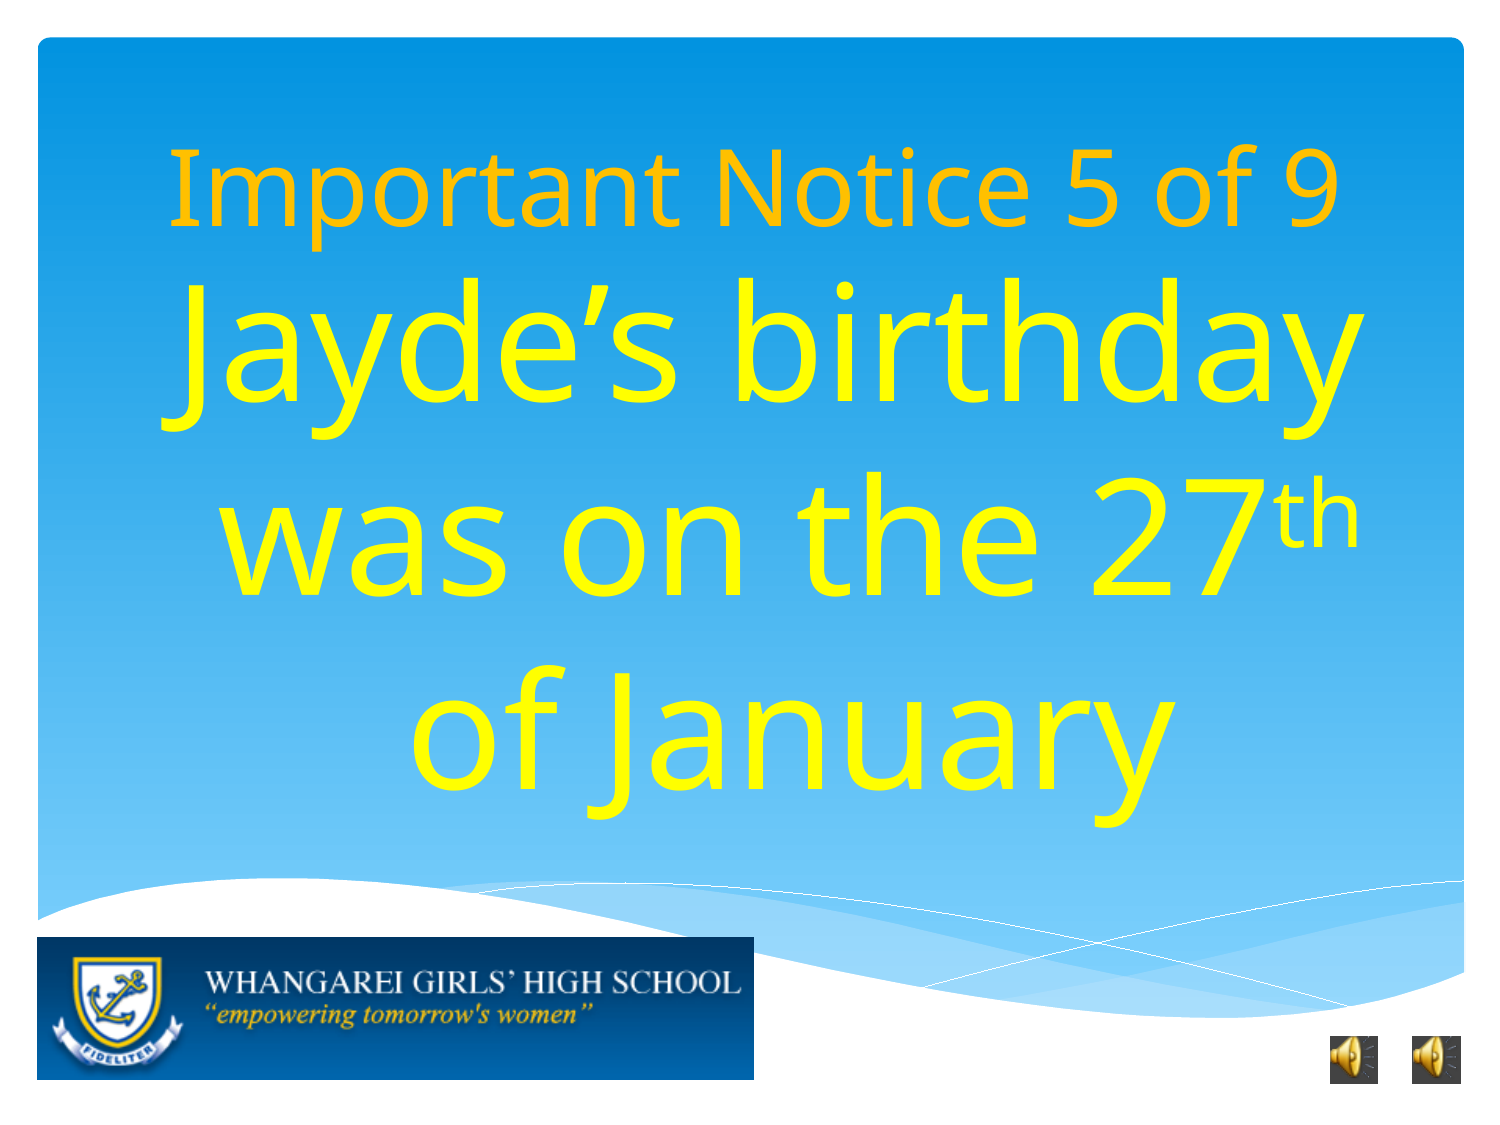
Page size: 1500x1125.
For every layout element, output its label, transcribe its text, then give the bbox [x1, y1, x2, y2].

picture [1411, 1034, 1462, 1086]
picture [37, 937, 754, 1080]
text_box Jayde’s birthday was on the 27th of January [149, 231, 1391, 963]
picture [1328, 1034, 1380, 1086]
text_box Important Notice 5 of 9 [149, 37, 1362, 255]
